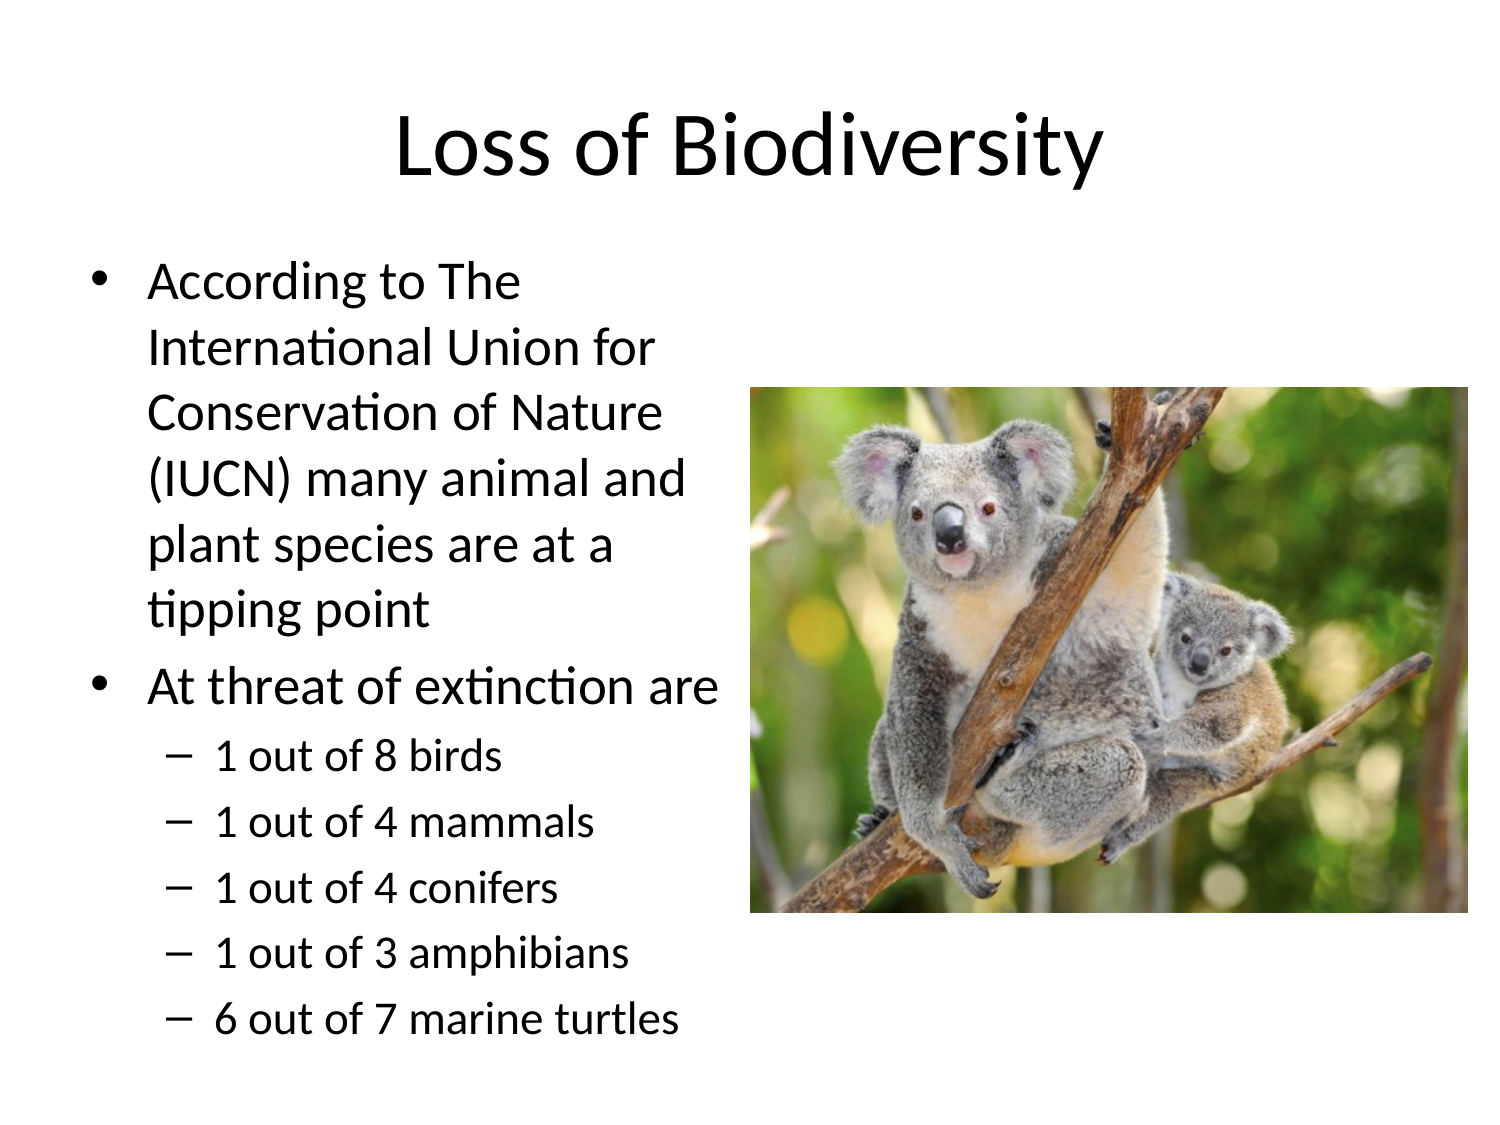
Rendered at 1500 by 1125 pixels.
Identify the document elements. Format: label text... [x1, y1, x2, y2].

picture [749, 387, 1468, 913]
title Loss of Biodiversity [75, 45, 1425, 233]
list According to The International Union for Conservation of Nature (IUCN) many animal and plant species are at a tipping point At threat of extinction are 1 out of 8 birds 1 out of 4 mammals 1 out of 4 conifers 1 out of 3 amphibians 6 out of 7 marine turtles [75, 237, 738, 1100]
